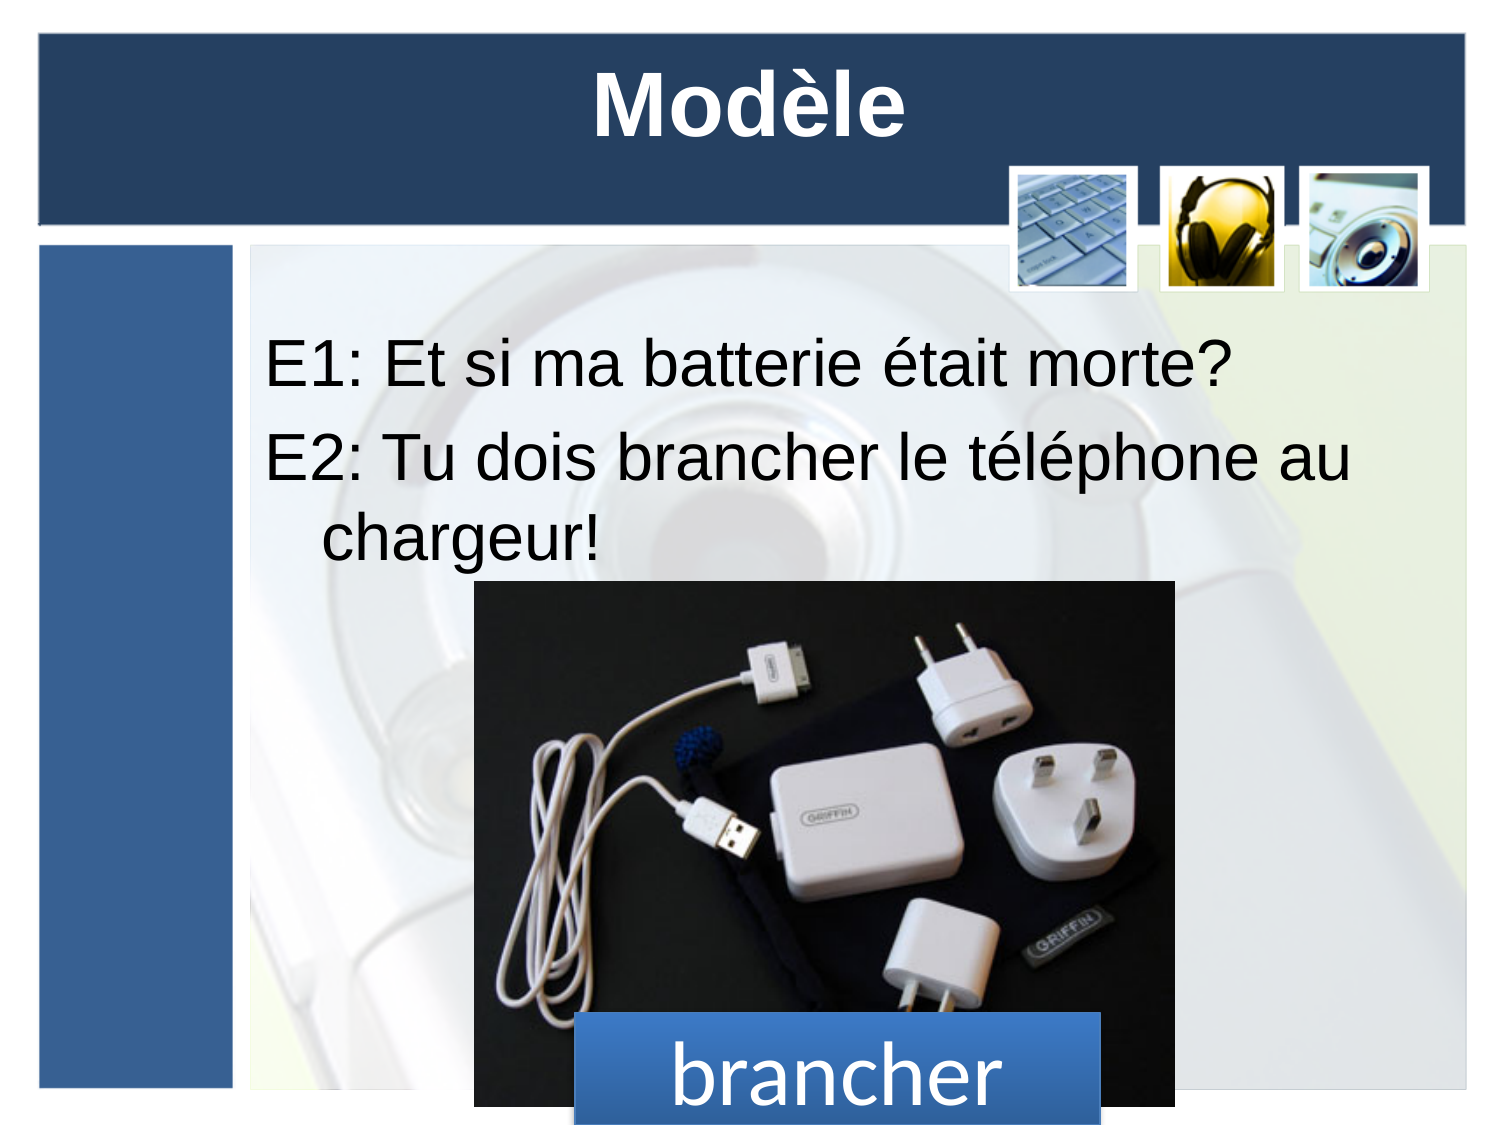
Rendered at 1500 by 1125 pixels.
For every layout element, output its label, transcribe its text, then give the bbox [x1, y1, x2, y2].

picture [0, 0, 1500, 1125]
text_box brancher [574, 1116, 1101, 1125]
title Modèle [75, 37, 1425, 163]
list E1: Et si ma batterie était morte? E2: Tu dois brancher le téléphone au chargeur! [249, 312, 1425, 1080]
